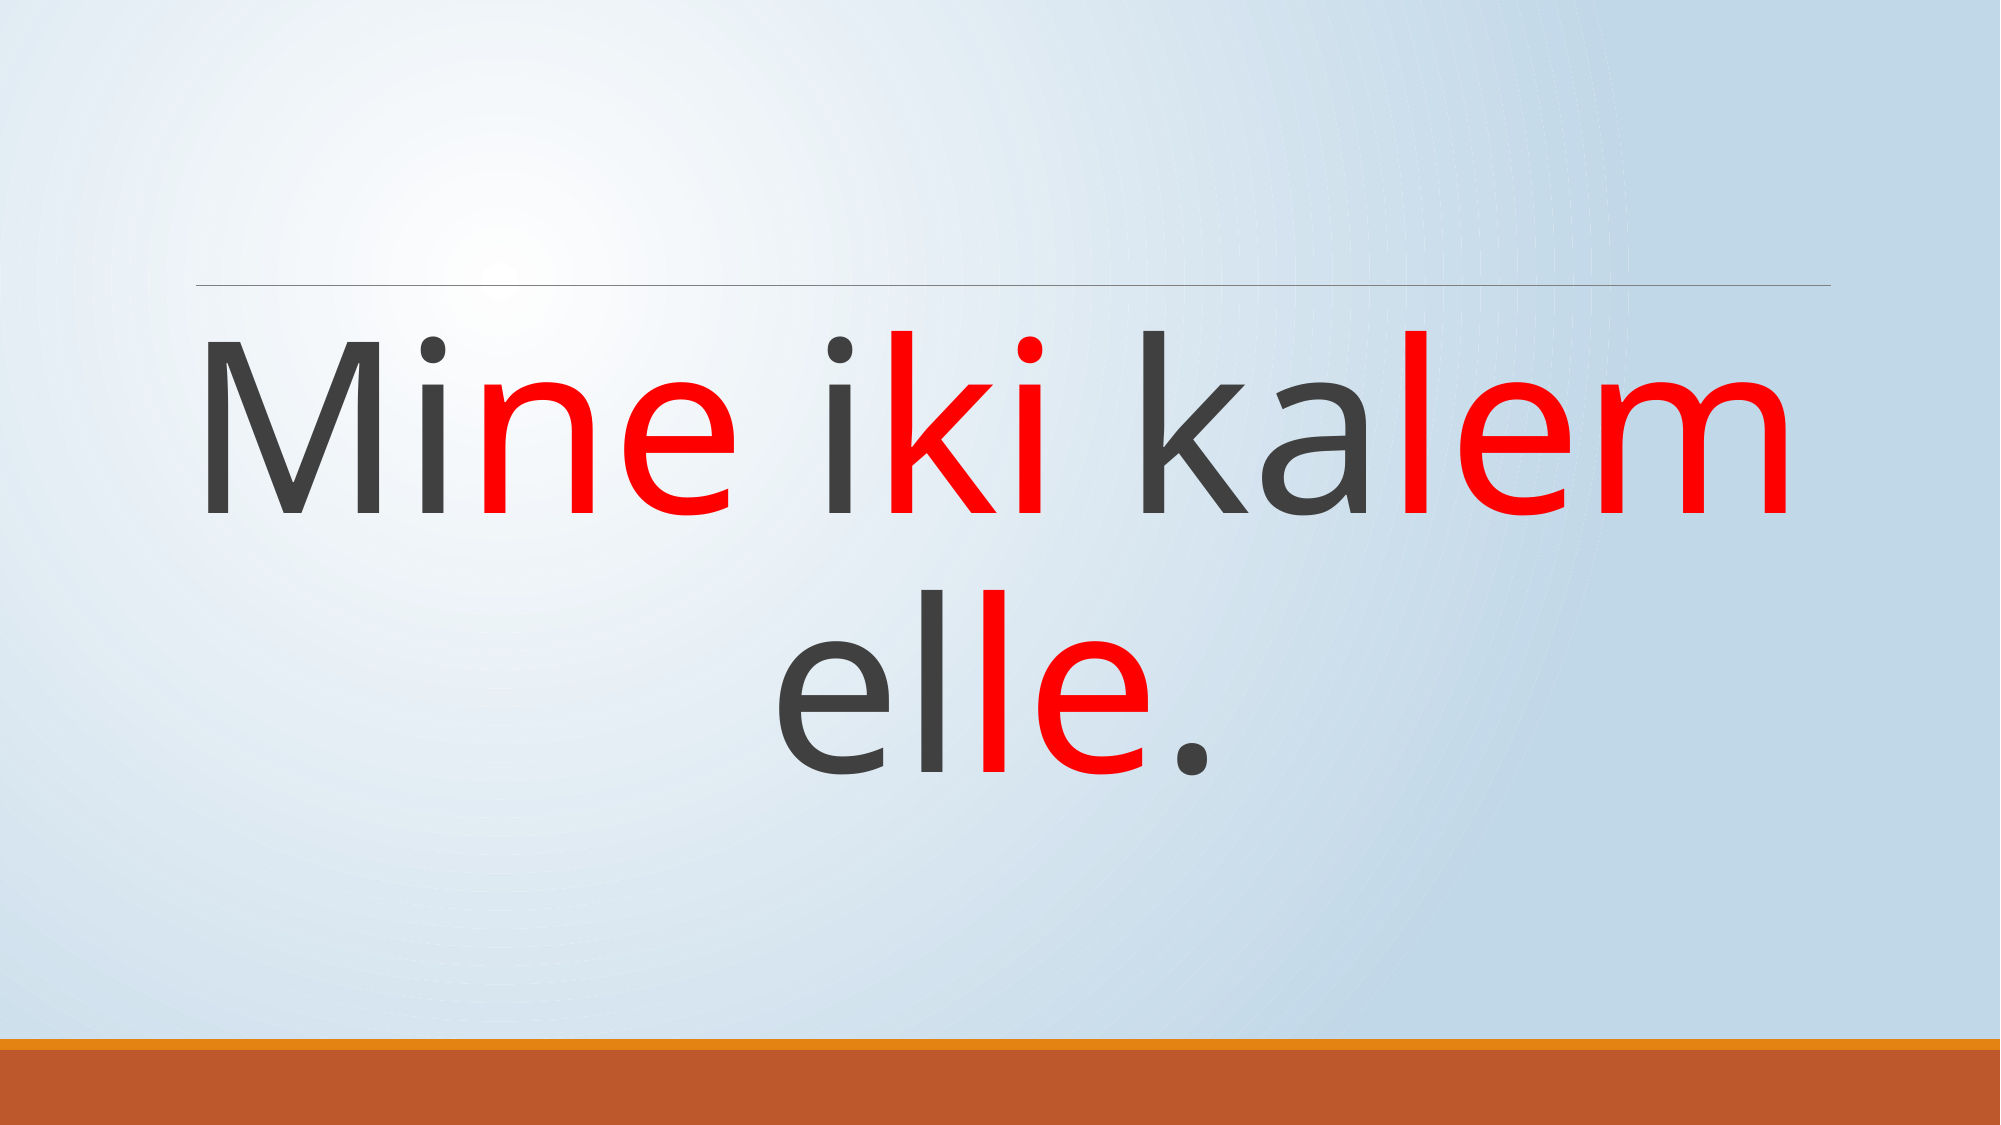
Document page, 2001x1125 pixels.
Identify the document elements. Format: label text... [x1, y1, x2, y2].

list Mine iki kalem elle. [47, 299, 1944, 1014]
